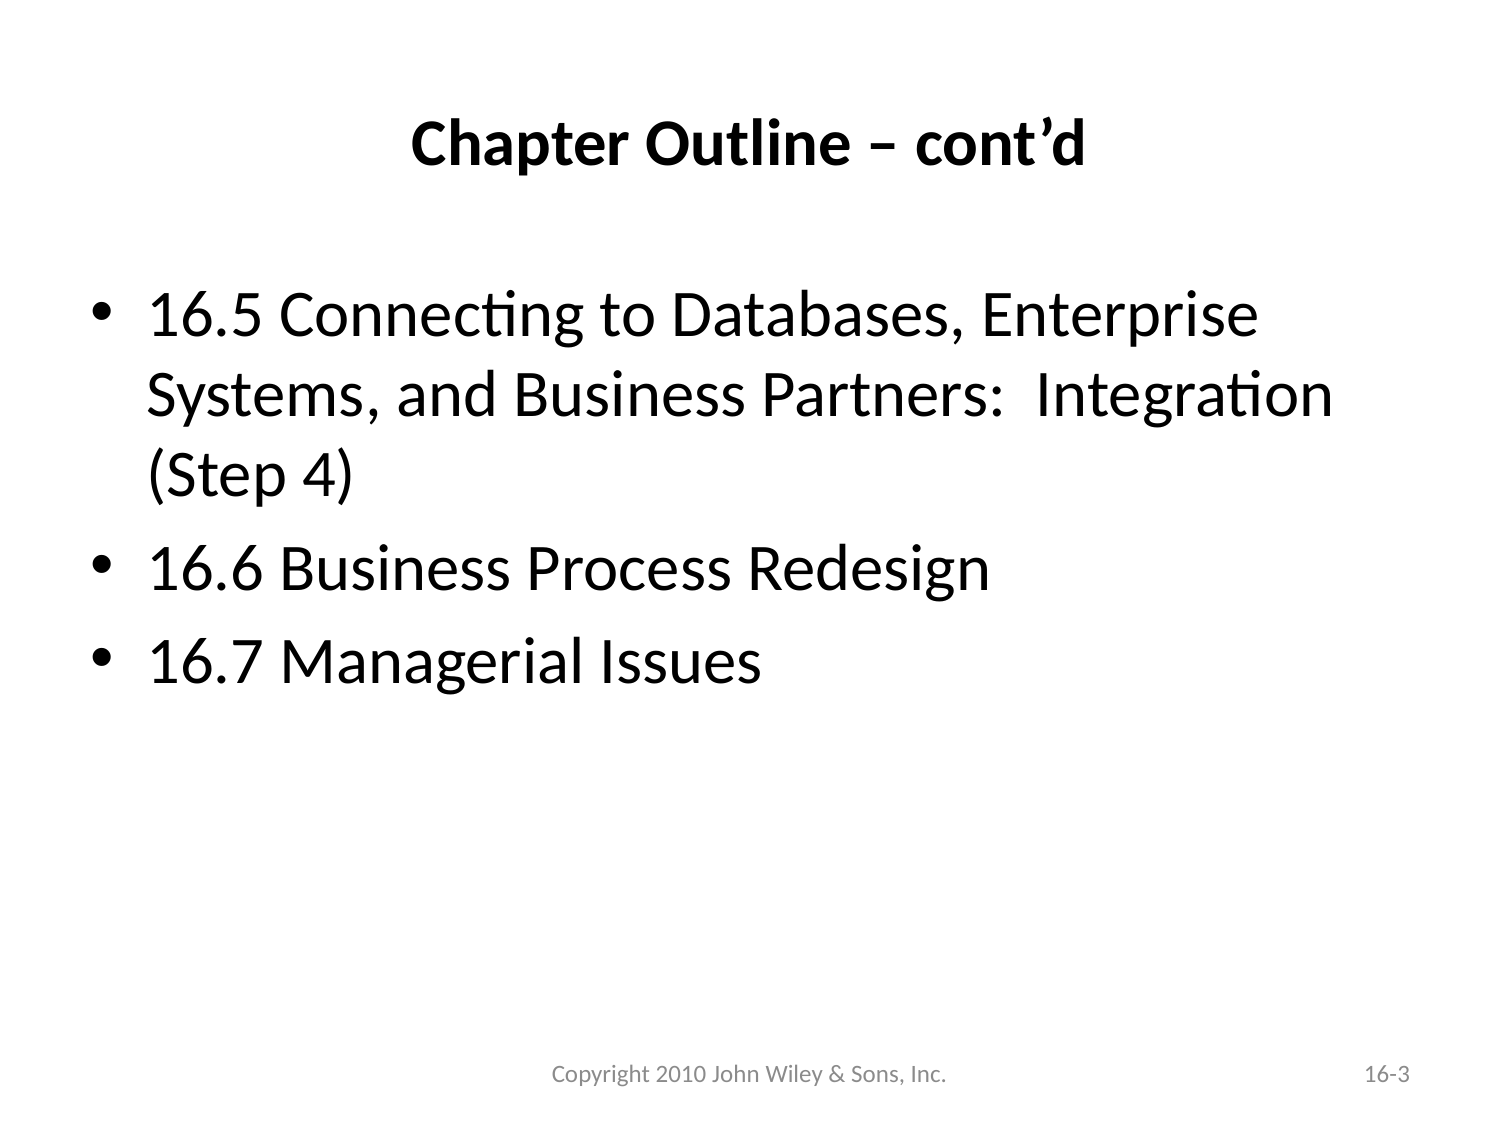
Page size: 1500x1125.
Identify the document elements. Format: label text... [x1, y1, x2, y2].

footer Copyright 2010 John Wiley & Sons, Inc. [512, 1042, 988, 1103]
list 16.5 Connecting to Databases, Enterprise Systems, and Business Partners: Integration (Step 4) 16.6 Business Process Redesign 16.7 Managerial Issues [75, 262, 1425, 1005]
title Chapter Outline – cont’d [75, 45, 1425, 233]
slide_number 16-3 [1074, 1042, 1425, 1103]
